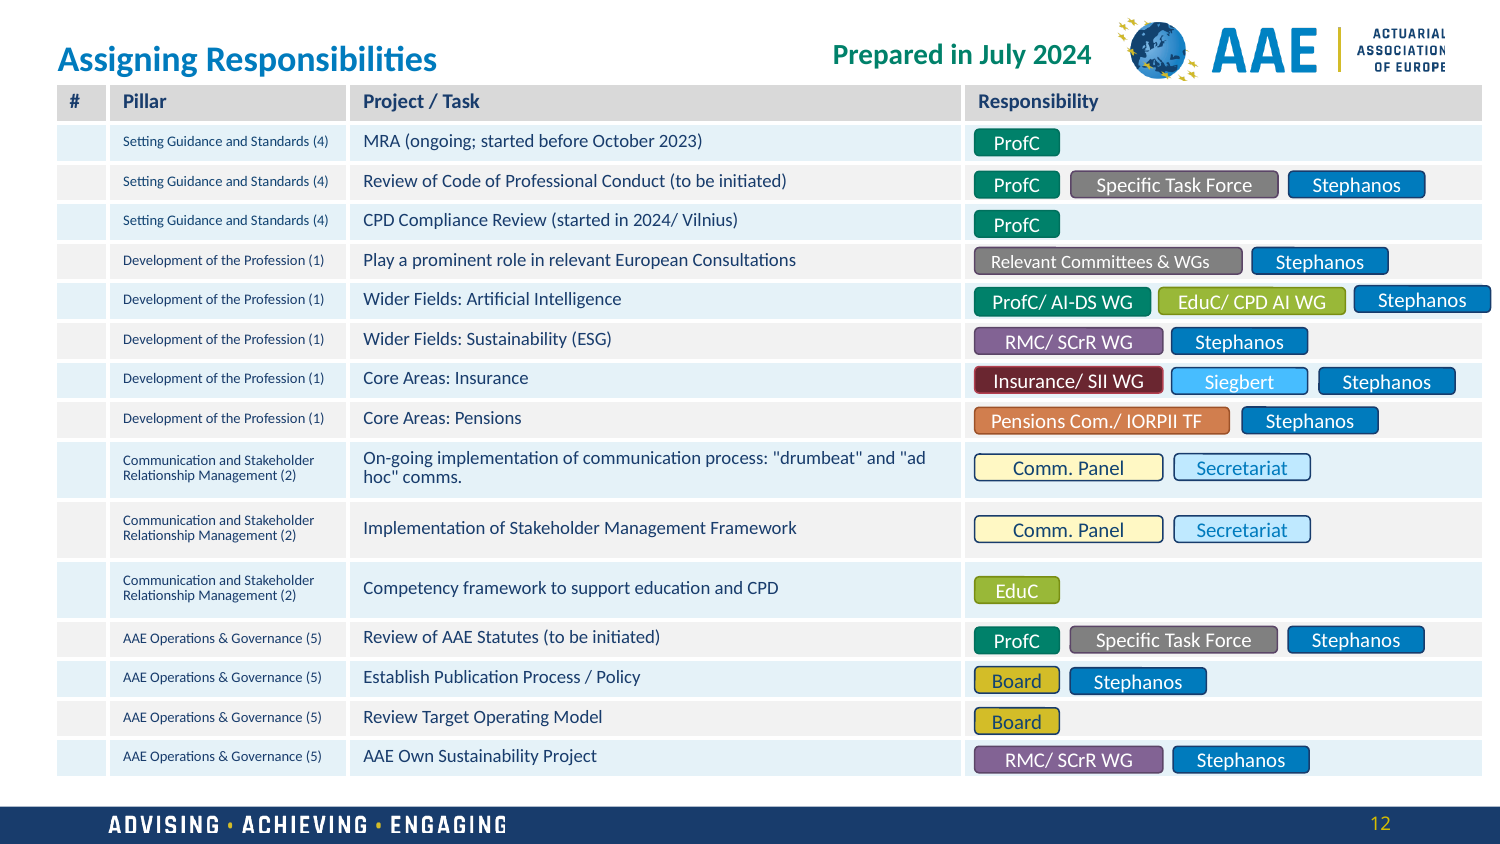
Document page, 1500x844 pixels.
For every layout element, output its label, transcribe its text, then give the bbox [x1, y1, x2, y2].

table_cell [965, 661, 1482, 697]
text_box Assigning Responsibilities [57, 35, 1232, 99]
table_cell [57, 740, 106, 776]
text_box Stephanos [1070, 667, 1207, 695]
table_cell AAE Operations & Governance (5) [110, 661, 346, 697]
text_box Stephanos [1252, 247, 1389, 275]
text_box RMC/ SCrR WG [974, 327, 1163, 355]
text_box EduC [974, 576, 1060, 604]
table_header Project / Task [350, 99, 961, 121]
table_cell [965, 442, 1482, 498]
text_box Prepared in July 2024 [818, 27, 1107, 78]
text_box Stephanos [1288, 171, 1425, 198]
table_cell [57, 442, 106, 498]
table_cell AAE Own Sustainability Project [350, 740, 961, 776]
table_cell [57, 661, 106, 697]
table_cell [57, 125, 106, 161]
text_box Insurance/ SII WG [974, 366, 1163, 394]
table_cell Core Areas: Pensions [350, 402, 961, 438]
table_cell [57, 402, 106, 438]
table_cell [965, 562, 1482, 618]
table_cell [965, 622, 1482, 657]
table_cell [57, 502, 106, 558]
table_cell Review of Code of Professional Conduct (to be initiated) [350, 165, 961, 200]
table_cell Play a prominent role in relevant European Consultations [350, 244, 961, 279]
table_header Responsibility [965, 85, 1482, 121]
text_box Stephanos [1288, 626, 1425, 653]
table_header Pillar [110, 99, 346, 121]
table_cell Setting Guidance and Standards (4) [110, 165, 346, 200]
text_box Specific Task Force [1070, 171, 1279, 198]
text_box Specific Task Force [1070, 626, 1278, 653]
table_cell Review Target Operating Model [350, 701, 961, 736]
text_box Stephanos [1242, 407, 1379, 434]
text_box Stephanos [1171, 327, 1308, 355]
text_box Secretariat [1174, 453, 1311, 481]
text_box ProfC/ AI-DS WG [974, 287, 1151, 316]
text_box ProfC [974, 210, 1060, 238]
table_cell [57, 165, 106, 200]
table_cell [57, 283, 106, 319]
text_box Siegbert [1171, 367, 1308, 395]
text_box ProfC [974, 627, 1060, 654]
text_box Stephanos [1318, 367, 1456, 395]
table_cell [965, 165, 1482, 200]
table_cell Development of the Profession (1) [110, 323, 346, 359]
table_cell Development of the Profession (1) [110, 244, 346, 279]
table_cell [57, 363, 106, 398]
table_cell [965, 363, 1482, 398]
table_cell [965, 323, 1482, 359]
table_header # [57, 99, 106, 121]
table_cell Implementation of Stakeholder Management Framework [350, 502, 961, 558]
table_cell AAE Operations & Governance (5) [110, 740, 346, 776]
table_cell [965, 402, 1482, 438]
table_cell Setting Guidance and Standards (4) [110, 204, 346, 240]
table_cell [57, 323, 106, 359]
text_box Comm. Panel [974, 454, 1163, 481]
text_box Comm. Panel [974, 515, 1163, 543]
text_box Board [974, 666, 1060, 694]
text_box Board [974, 707, 1060, 735]
slide_number 12 [1102, 809, 1392, 842]
table_cell Setting Guidance and Standards (4) [110, 125, 346, 161]
text_box Relevant Committees & WGs [974, 247, 1243, 275]
table_cell [57, 244, 106, 279]
table_cell Development of the Profession (1) [110, 283, 346, 319]
table_cell Development of the Profession (1) [110, 402, 346, 438]
table_cell Development of the Profession (1) [110, 363, 346, 398]
table_cell [965, 204, 1482, 240]
table_cell [57, 204, 106, 240]
text_box RMC/ SCrR WG [974, 746, 1163, 773]
table_cell [965, 701, 1482, 736]
table_cell [965, 125, 1482, 161]
text_box Stephanos [1354, 285, 1491, 313]
table_cell MRA (ongoing; started before October 2023) [350, 125, 961, 161]
table_cell Competency framework to support education and CPD [350, 562, 961, 618]
table_cell [965, 244, 1482, 279]
table_cell Review of AAE Statutes (to be initiated) [350, 622, 961, 657]
text_box ProfC [974, 171, 1060, 198]
text_box Secretariat [1174, 515, 1311, 543]
table_cell Core Areas: Insurance [350, 363, 961, 398]
table_cell [965, 283, 1482, 319]
text_box Stephanos [1173, 746, 1310, 773]
table_cell Wider Fields: Sustainability (ESG) [350, 323, 961, 359]
text_box Pensions Com./ IORPII TF [974, 407, 1230, 434]
table_cell Wider Fields: Artificial Intelligence [350, 283, 961, 319]
table_cell Communication and Stakeholder Relationship Management (2) [110, 442, 346, 498]
table_cell On-going implementation of communication process: "drumbeat" and "ad hoc" comms. [350, 442, 961, 498]
table_cell CPD Compliance Review (started in 2024/ Vilnius) [350, 204, 961, 240]
text_box EduC/ CPD AI WG [1158, 287, 1346, 315]
table_cell [965, 740, 1482, 776]
table_cell [57, 701, 106, 736]
table_cell Establish Publication Process / Policy [350, 661, 961, 697]
table_cell [965, 502, 1482, 558]
table_cell Communication and Stakeholder Relationship Management (2) [110, 502, 346, 558]
table_cell AAE Operations & Governance (5) [110, 701, 346, 736]
text_box ProfC [974, 129, 1060, 156]
table_cell [57, 622, 106, 657]
table_cell [57, 562, 106, 618]
table_cell Communication and Stakeholder Relationship Management (2) [110, 562, 346, 618]
table_cell AAE Operations & Governance (5) [110, 622, 346, 657]
